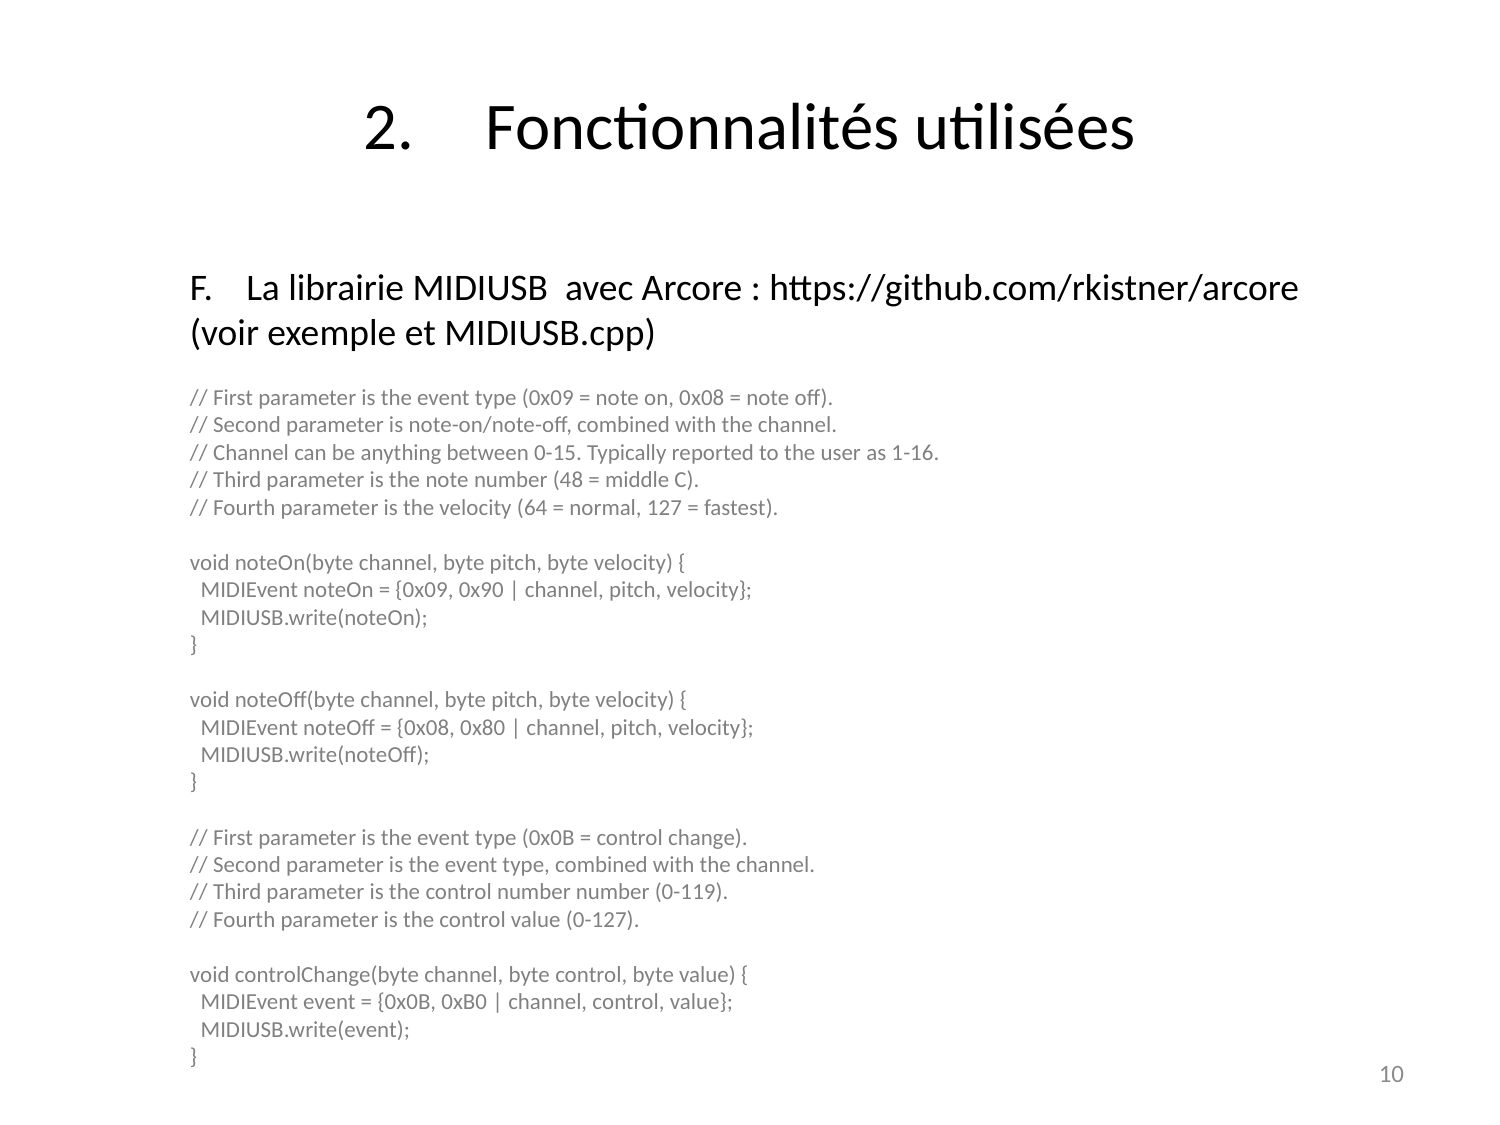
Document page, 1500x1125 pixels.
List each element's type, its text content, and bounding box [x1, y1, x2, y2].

title Fonctionnalités utilisées [112, 2, 1388, 244]
slide_number 10 [1074, 1042, 1425, 1103]
text_box La librairie MIDIUSB avec Arcore : https://github.com/rkistner/arcore (voir exemple et MIDIUSB.cpp) // First parameter is the event type (0x09 = note on, 0x08 = note off). // Second parameter is note-on/note-off, combined with the channel. // Channel can be anything between 0-15. Typically reported to the user as 1-16. // Third parameter is the note number (48 = middle C). // Fourth parameter is the velocity (64 = normal, 127 = fastest). void noteOn(byte channel, byte pitch, byte velocity) { MIDIEvent noteOn = {0x09, 0x90 | channel, pitch, velocity}; MIDIUSB.write(noteOn); } void noteOff(byte channel, byte pitch, byte velocity) { MIDIEvent noteOff = {0x08, 0x80 | channel, pitch, velocity}; MIDIUSB.write(noteOff); } // First parameter is the event type (0x0B = control change). // Second parameter is the event type, combined with the channel. // Third parameter is the control number number (0-119). // Fourth parameter is the control value (0-127). void controlChange(byte channel, byte control, byte value) { MIDIEvent event = {0x0B, 0xB0 | channel, control, value}; MIDIUSB.write(event); } [100, 255, 1388, 1077]
